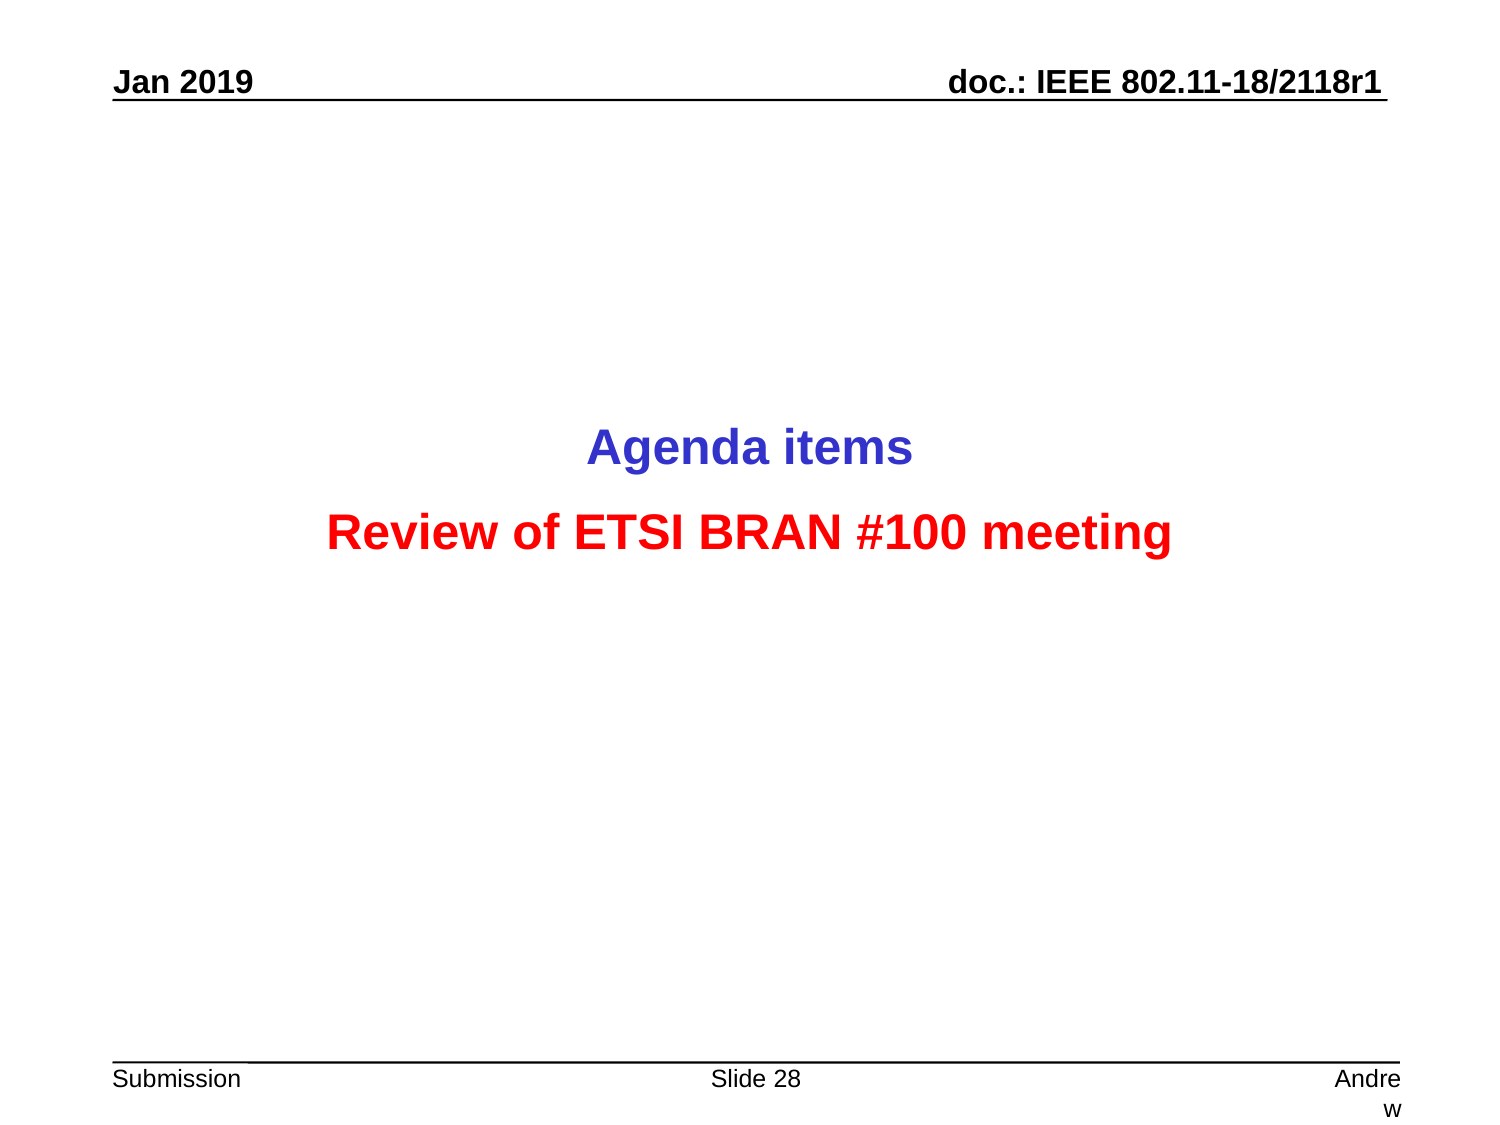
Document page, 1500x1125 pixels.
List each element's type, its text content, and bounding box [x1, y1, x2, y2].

list Agenda items Review of ETSI BRAN #100 meeting [112, 324, 1388, 650]
slide_number Slide 28 [709, 1061, 803, 1093]
footer Andrew Myles, Cisco [1320, 1061, 1402, 1093]
